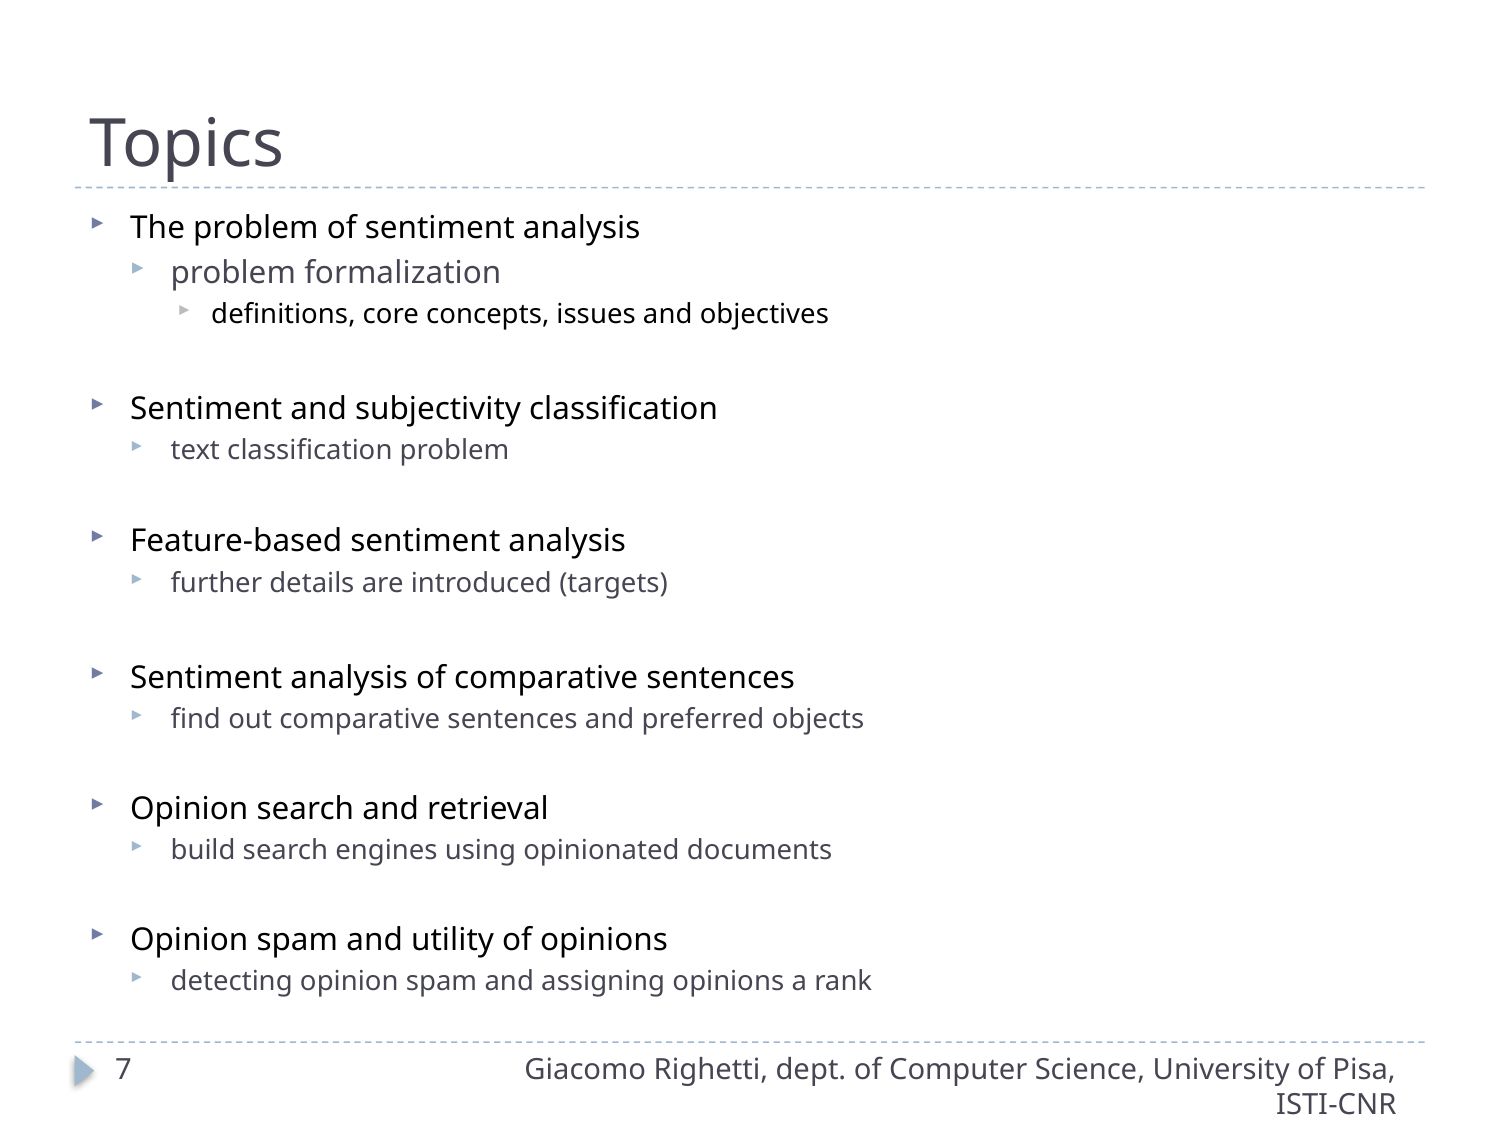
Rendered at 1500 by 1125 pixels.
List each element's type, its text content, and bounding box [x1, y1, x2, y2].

list The problem of sentiment analysis problem formalization definitions, core concepts, issues and objectives Sentiment and subjectivity classification text classification problem Feature-based sentiment analysis further details are introduced (targets) Sentiment analysis of comparative sentences find out comparative sentences and preferred objects Opinion search and retrieval build search engines using opinionated documents Opinion spam and utility of opinions detecting opinion spam and assigning opinions a rank [75, 200, 1425, 1010]
title Topics [75, 24, 1425, 188]
slide_number 7 [100, 1042, 426, 1103]
footer Giacomo Righetti, dept. of Computer Science, University of Pisa, ISTI-CNR [475, 1042, 1412, 1103]
